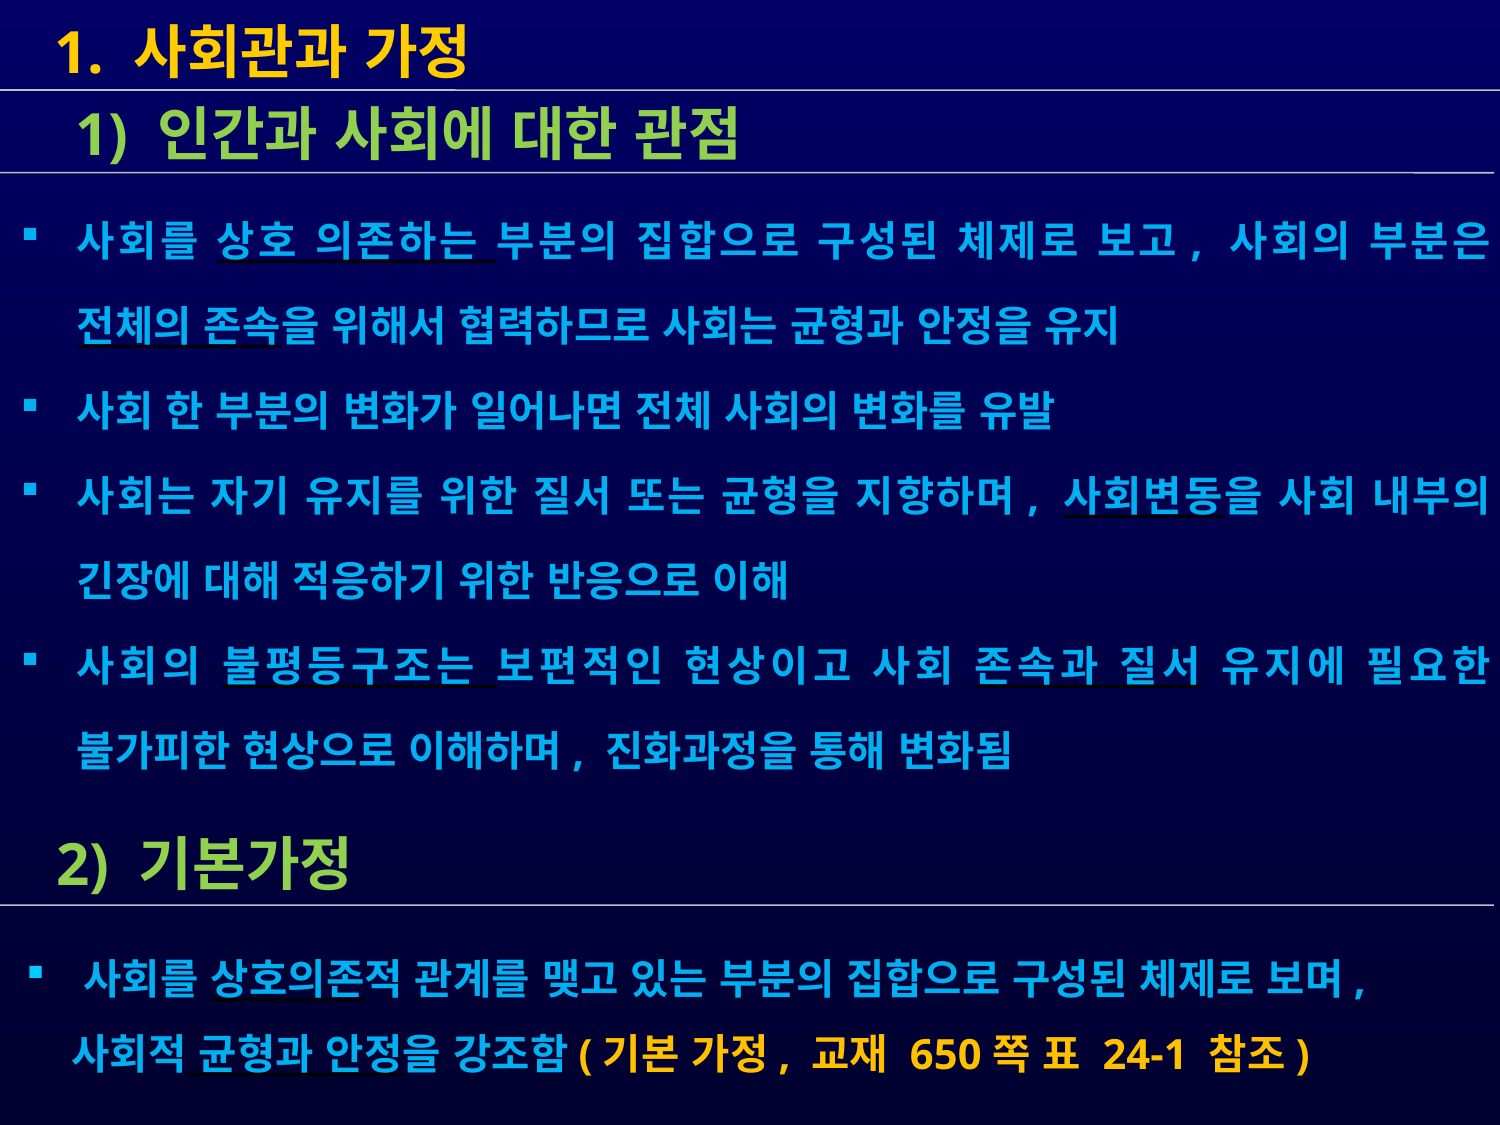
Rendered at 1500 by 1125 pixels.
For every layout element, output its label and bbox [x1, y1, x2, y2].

text_box [0, 6, 1500, 1076]
